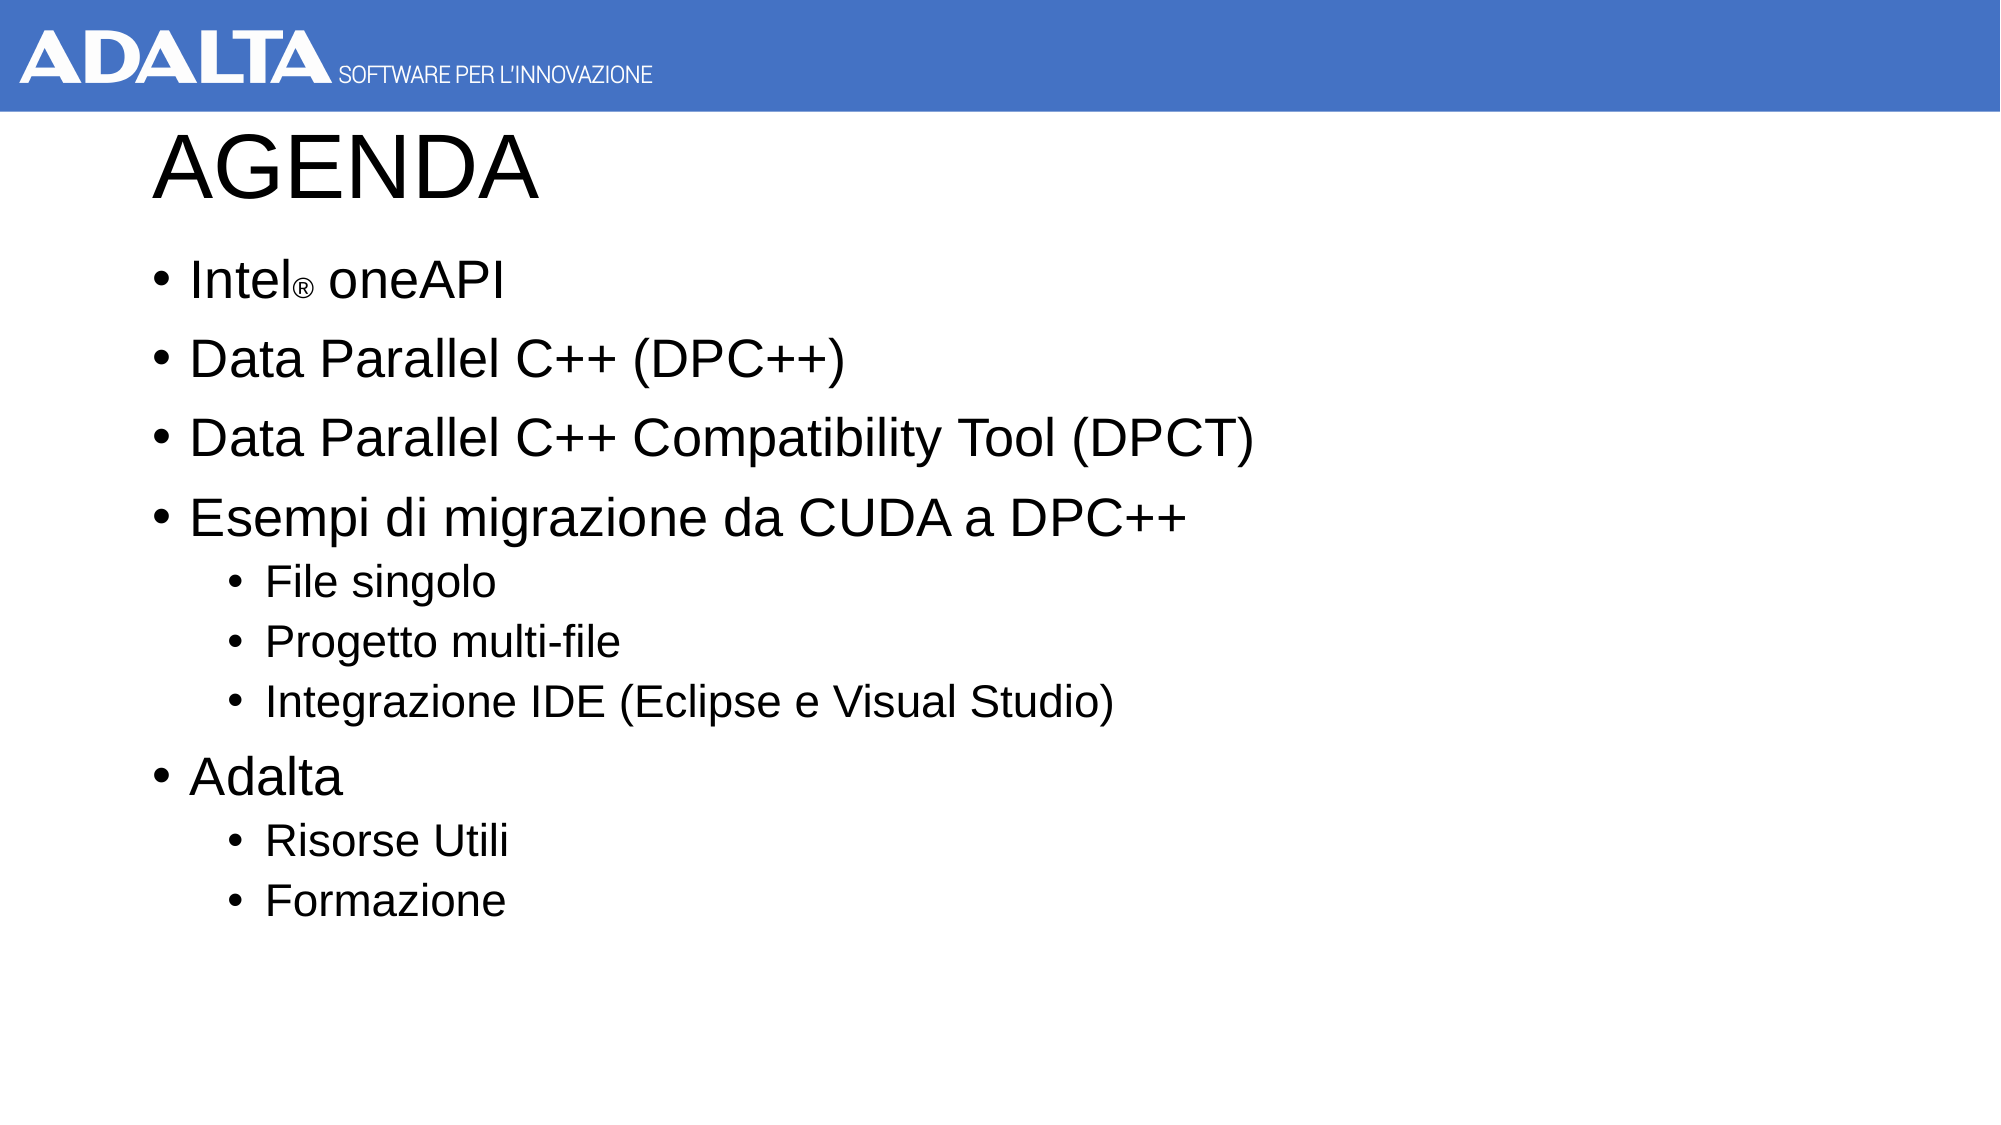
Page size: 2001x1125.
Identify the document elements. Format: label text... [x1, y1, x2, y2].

picture [13, 23, 658, 88]
title AGENDA [137, 111, 1863, 222]
list Intel® oneAPI Data Parallel C++ (DPC++) Data Parallel C++ Compatibility Tool (DPCT) Esempi di migrazione da CUDA a DPC++ File singolo Progetto multi-file Integrazione IDE (Eclipse e Visual Studio) Adalta Risorse Utili Formazione [137, 243, 1863, 1109]
